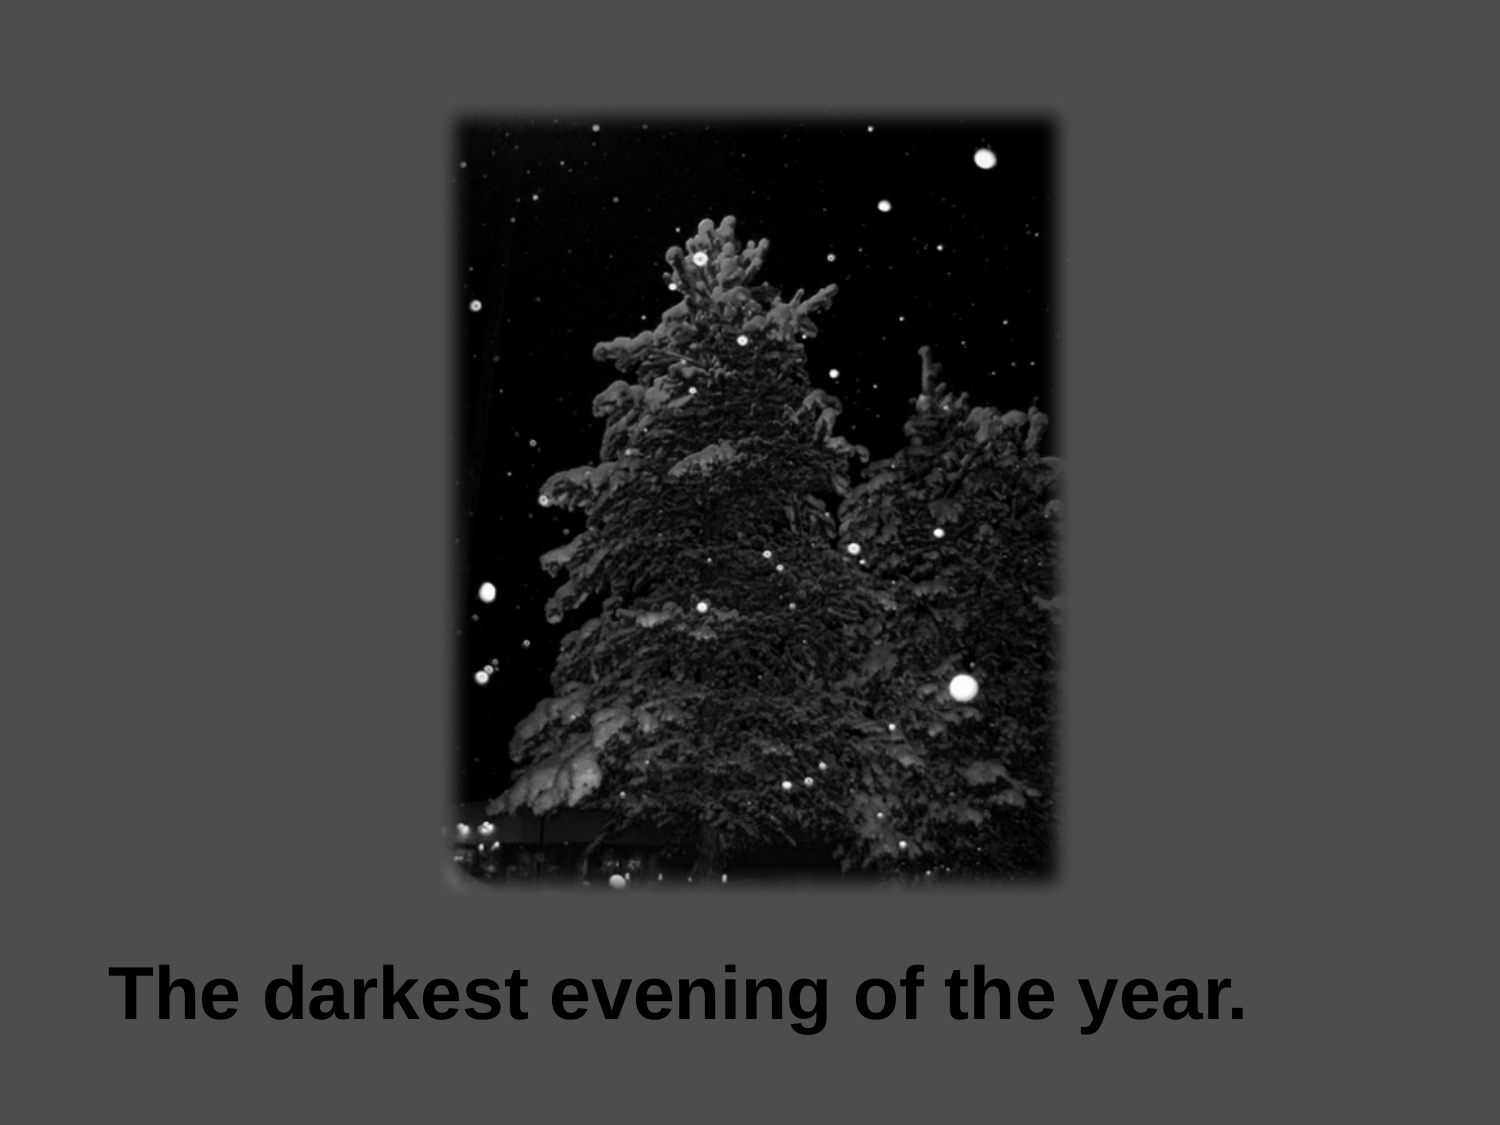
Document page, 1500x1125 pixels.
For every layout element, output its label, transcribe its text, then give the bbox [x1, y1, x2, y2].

text_box The darkest evening of the year. [93, 937, 1286, 1043]
picture [437, 99, 1076, 901]
